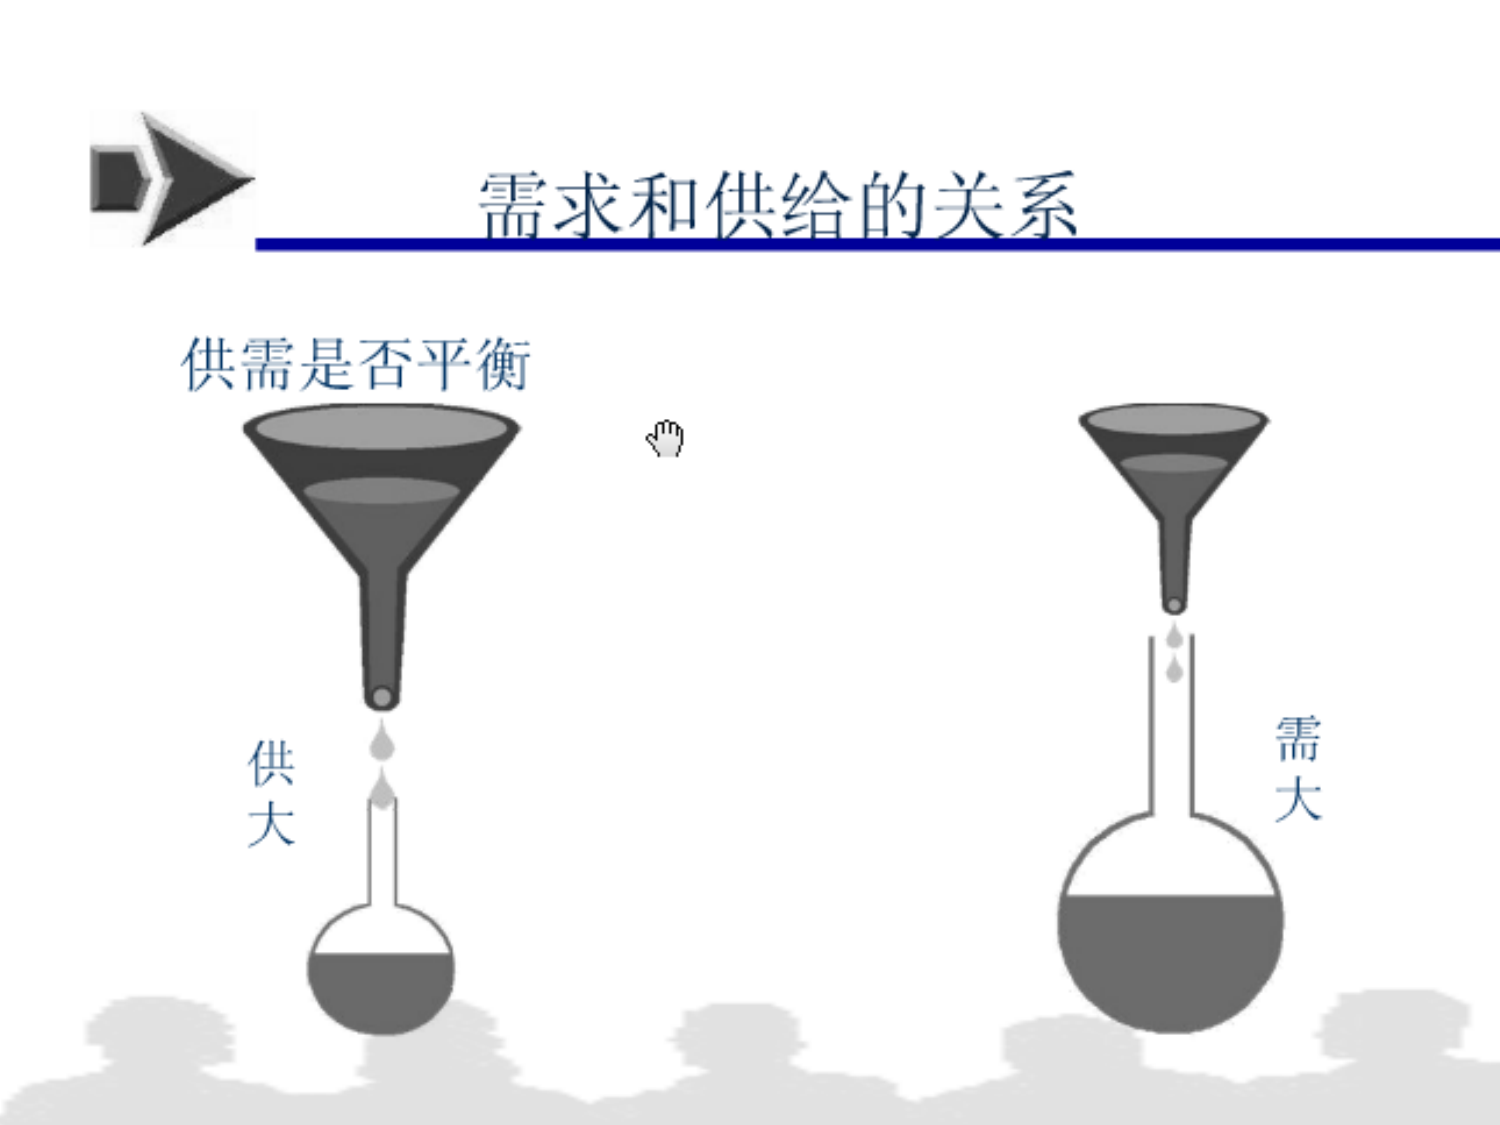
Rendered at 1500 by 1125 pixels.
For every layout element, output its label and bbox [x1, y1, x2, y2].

list [0, 0, 1500, 1125]
